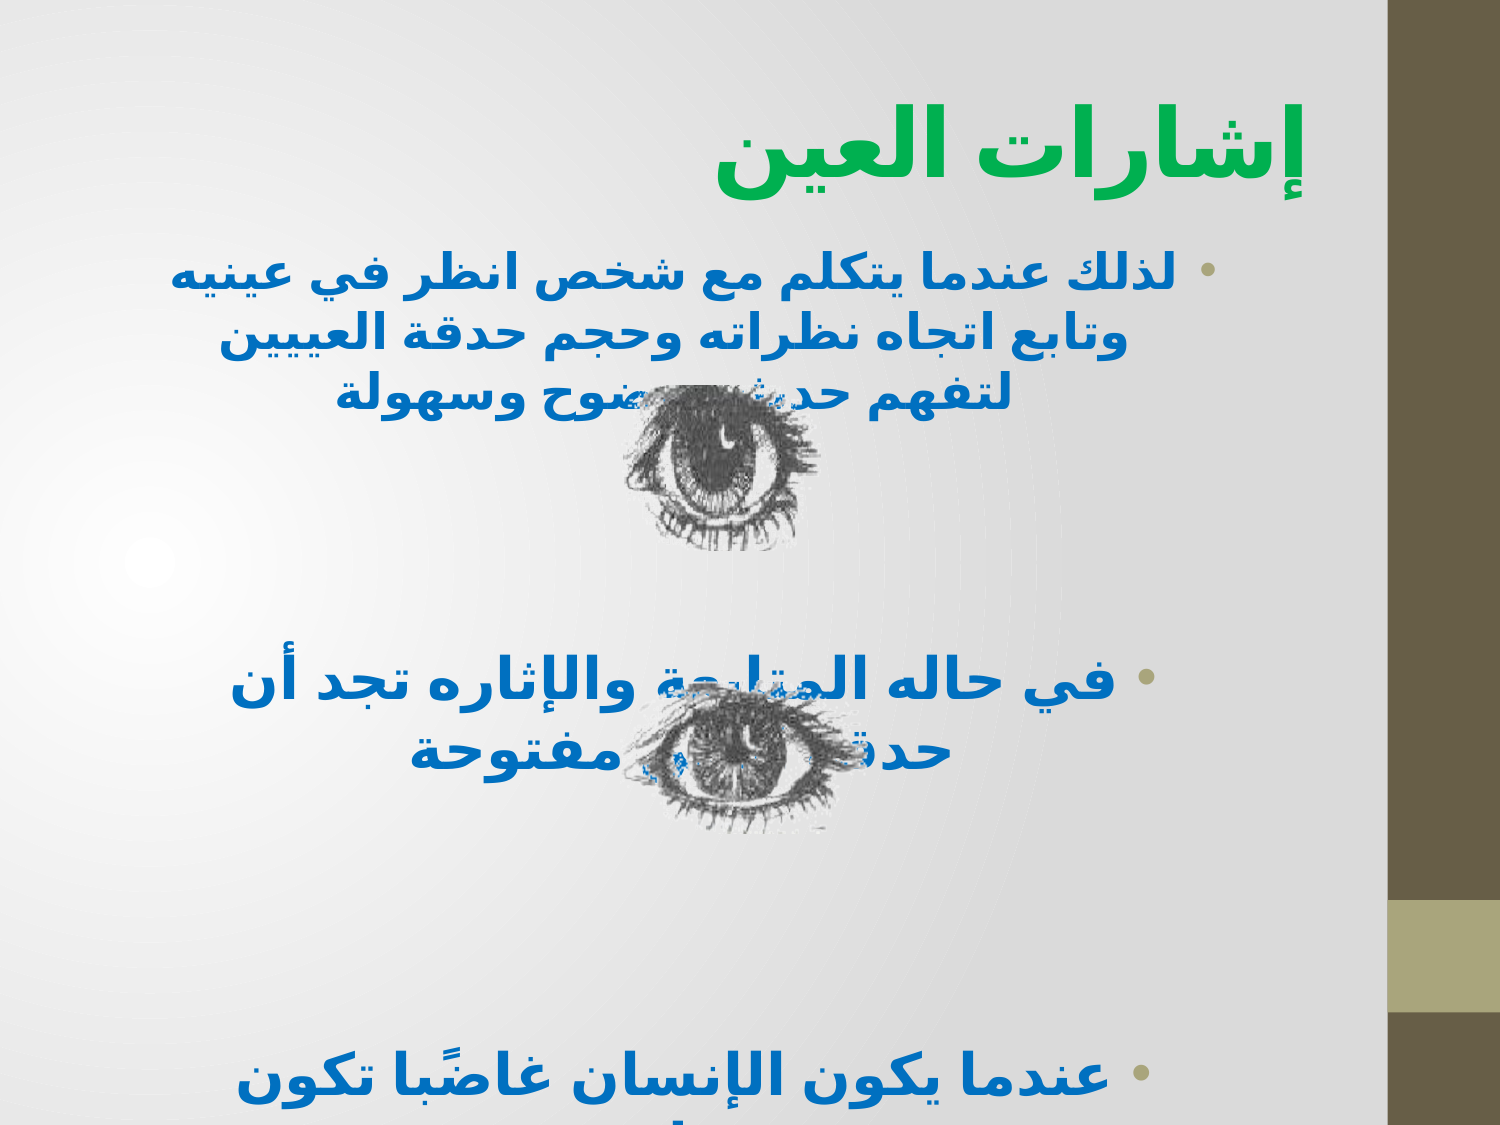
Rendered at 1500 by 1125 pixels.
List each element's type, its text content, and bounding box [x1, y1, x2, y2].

picture [619, 680, 869, 835]
picture [619, 384, 822, 552]
title إشارات العين [75, 45, 1325, 233]
text_box لذلك عندما يتكلم مع شخص انظر في عينيه وتابع اتجاه نظراته وحجم حدقة العييين لتفهم حديثه بوضوح وسهولة في حاله المتابعة والإثاره تجد أن حدقة العين مفتوحة عندما يكون الإنسان غاضًبا تكون مغلقة [147, 231, 1258, 975]
